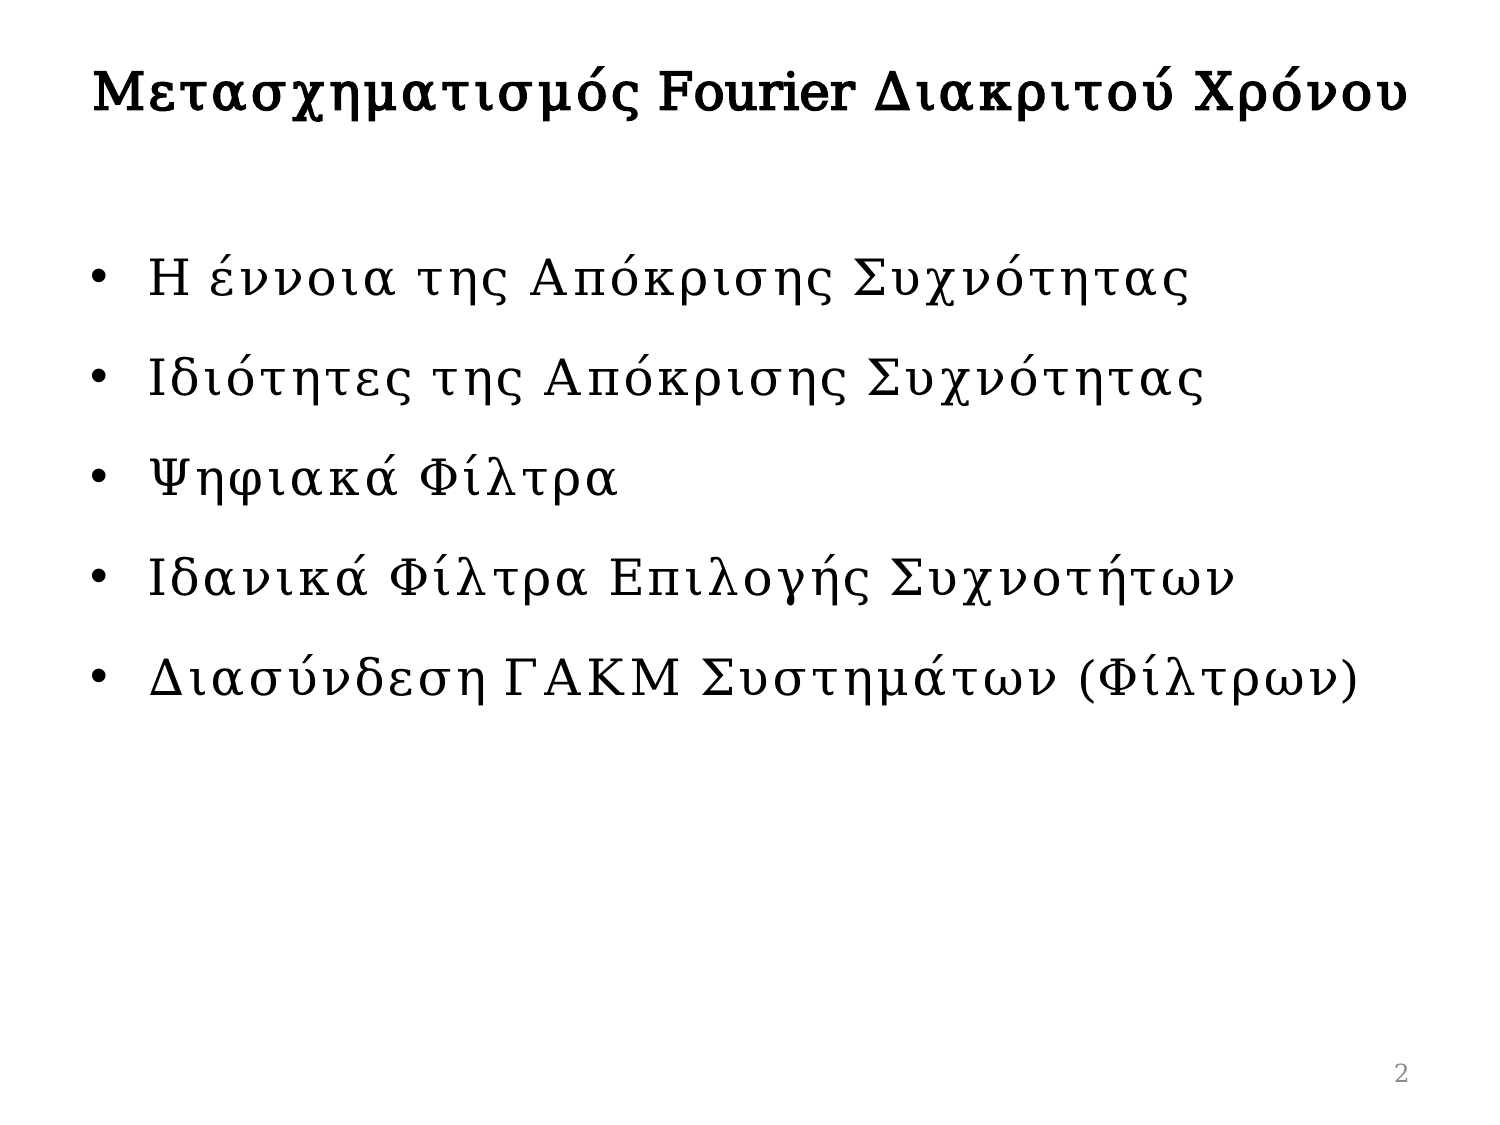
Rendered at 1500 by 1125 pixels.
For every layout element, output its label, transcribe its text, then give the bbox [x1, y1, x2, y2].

list Η έννοια της Απόκρισης Συχνότητας Ιδιότητες της Απόκρισης Συχνότητας Ψηφιακά Φίλτρα Ιδανικά Φίλτρα Επιλογής Συχνοτήτων Διασύνδεση ΓΑΚΜ Συστημάτων (Φίλτρων) [75, 208, 1425, 1071]
slide_number 2 [1222, 1042, 1425, 1103]
title Μετασχηματισμός Fourier Διακριτού Χρόνου [75, 19, 1425, 159]
